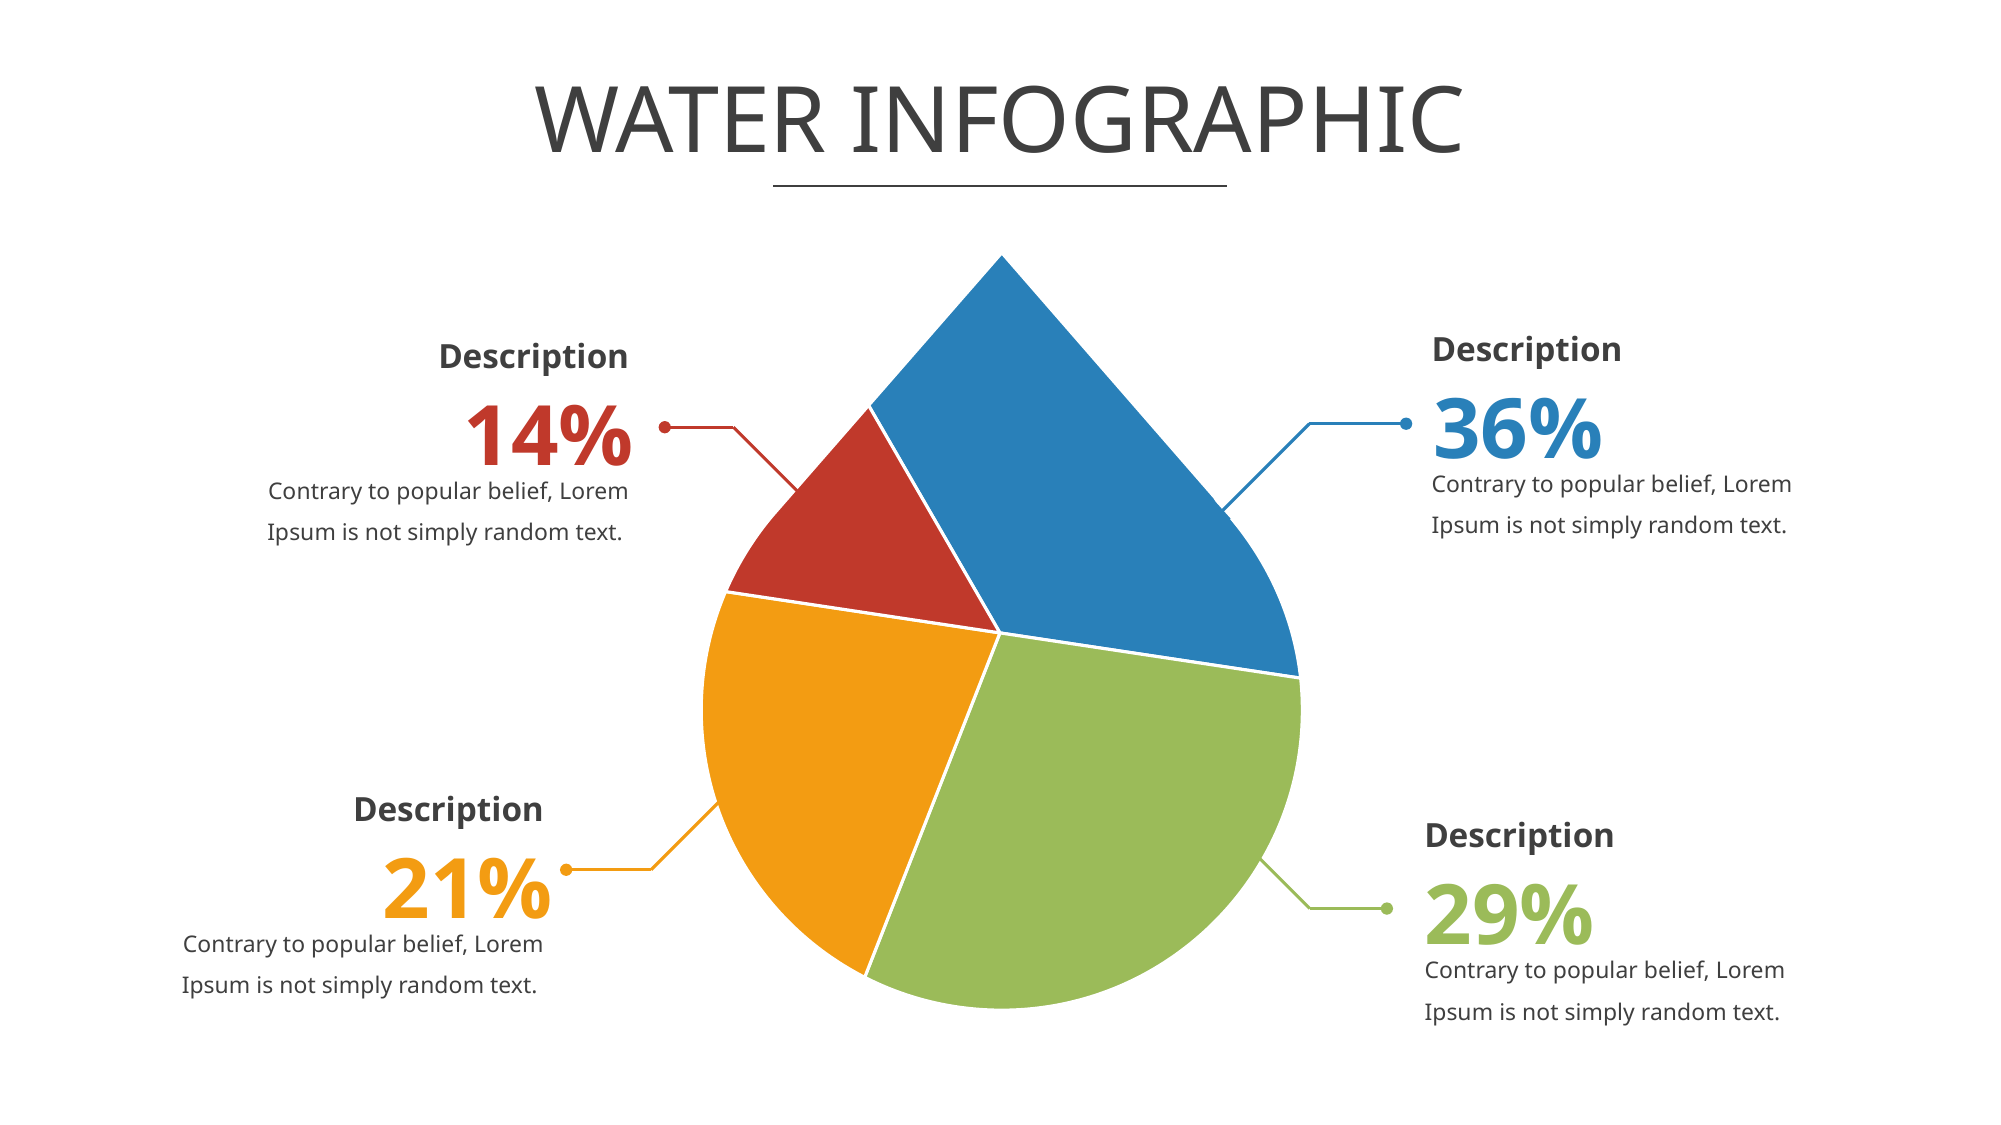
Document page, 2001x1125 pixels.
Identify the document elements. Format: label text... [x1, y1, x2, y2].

text_box 36% [1449, 367, 1619, 483]
text_box Description [299, 780, 550, 836]
text_box Description [384, 327, 550, 383]
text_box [1232, 830, 1387, 909]
text_box Description [1449, 320, 1677, 376]
text_box Contrary to popular belief, Lorem Ipsum is not simply random text. [152, 908, 550, 1006]
text_box Contrary to popular belief, Lorem Ipsum is not simply random text. [1449, 448, 1824, 546]
text_box 14% [448, 374, 550, 490]
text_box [664, 427, 835, 528]
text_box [1208, 423, 1407, 525]
text_box 29% [1449, 853, 1610, 969]
chart [550, 227, 1449, 1038]
text_box Contrary to popular belief, Lorem Ipsum is not simply random text. [238, 455, 550, 553]
text_box Contrary to popular belief, Lorem Ipsum is not simply random text. [1449, 934, 1816, 1032]
text_box 21% [368, 827, 550, 943]
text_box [566, 790, 731, 870]
title WATER INFOGRAPHIC [137, 59, 1863, 186]
text_box Description [1449, 806, 1670, 862]
